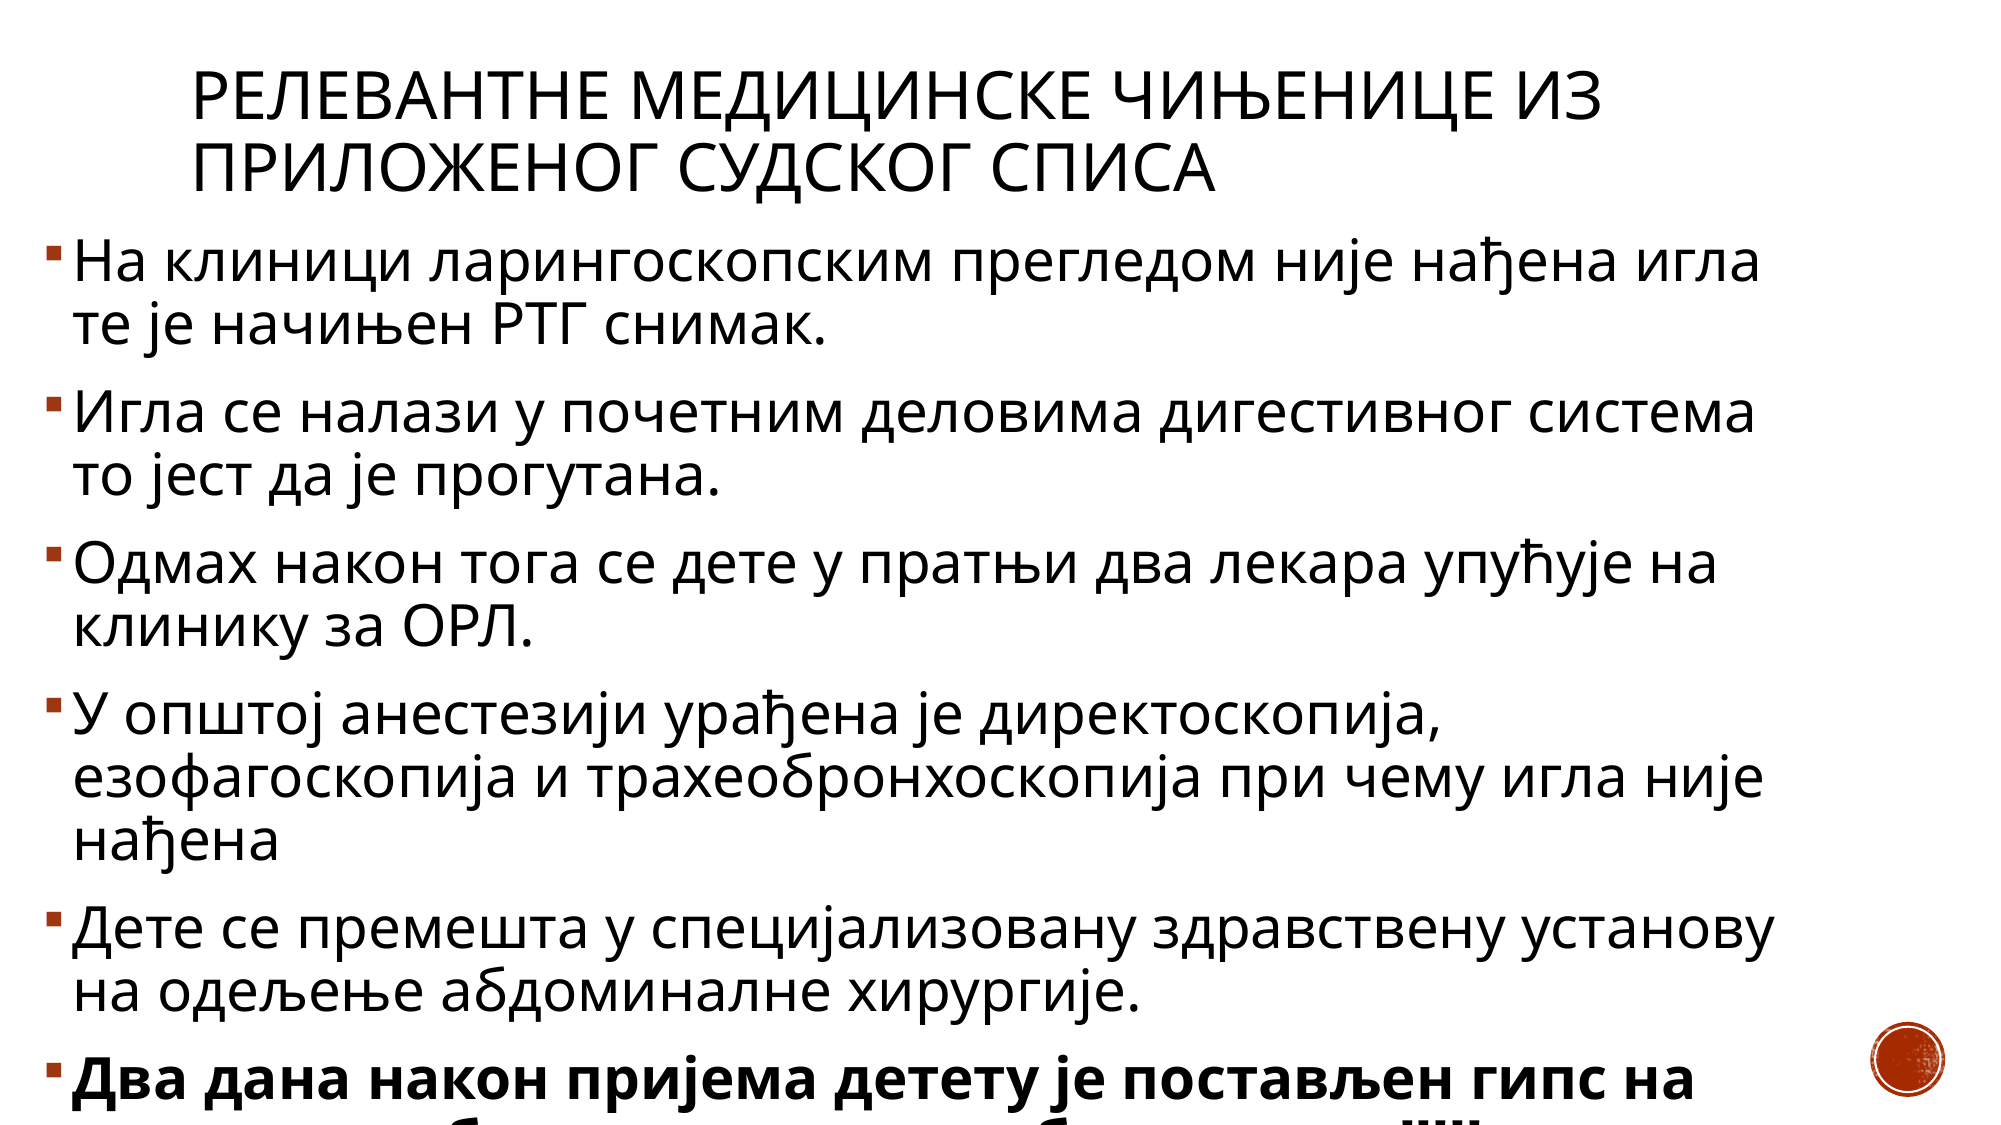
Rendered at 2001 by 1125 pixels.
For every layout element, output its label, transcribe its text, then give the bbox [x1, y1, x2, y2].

title Релевантне медицинске чињенице из приложеног судског списа [175, 0, 1826, 223]
list На клиници ларингоскопским прегледом није нађена игла те је начињен РТГ снимак. Игла се налази у почетним деловима дигестивног система то јест да је прогутана. Одмах након тога се дете у пратњи два лекара упућује на клинику за ОРЛ. У општој анестезији урађена је директоскопија, езофагоскопија и трахеобронхоскопија при чему игла није нађена Дете се премешта у специјализовану здравствену установу на одељење абдоминалне хирургије. Два дана након пријема детету је постављен гипс на десну ногу због прелома десне бутне кости!!!!! [27, 223, 1826, 1013]
